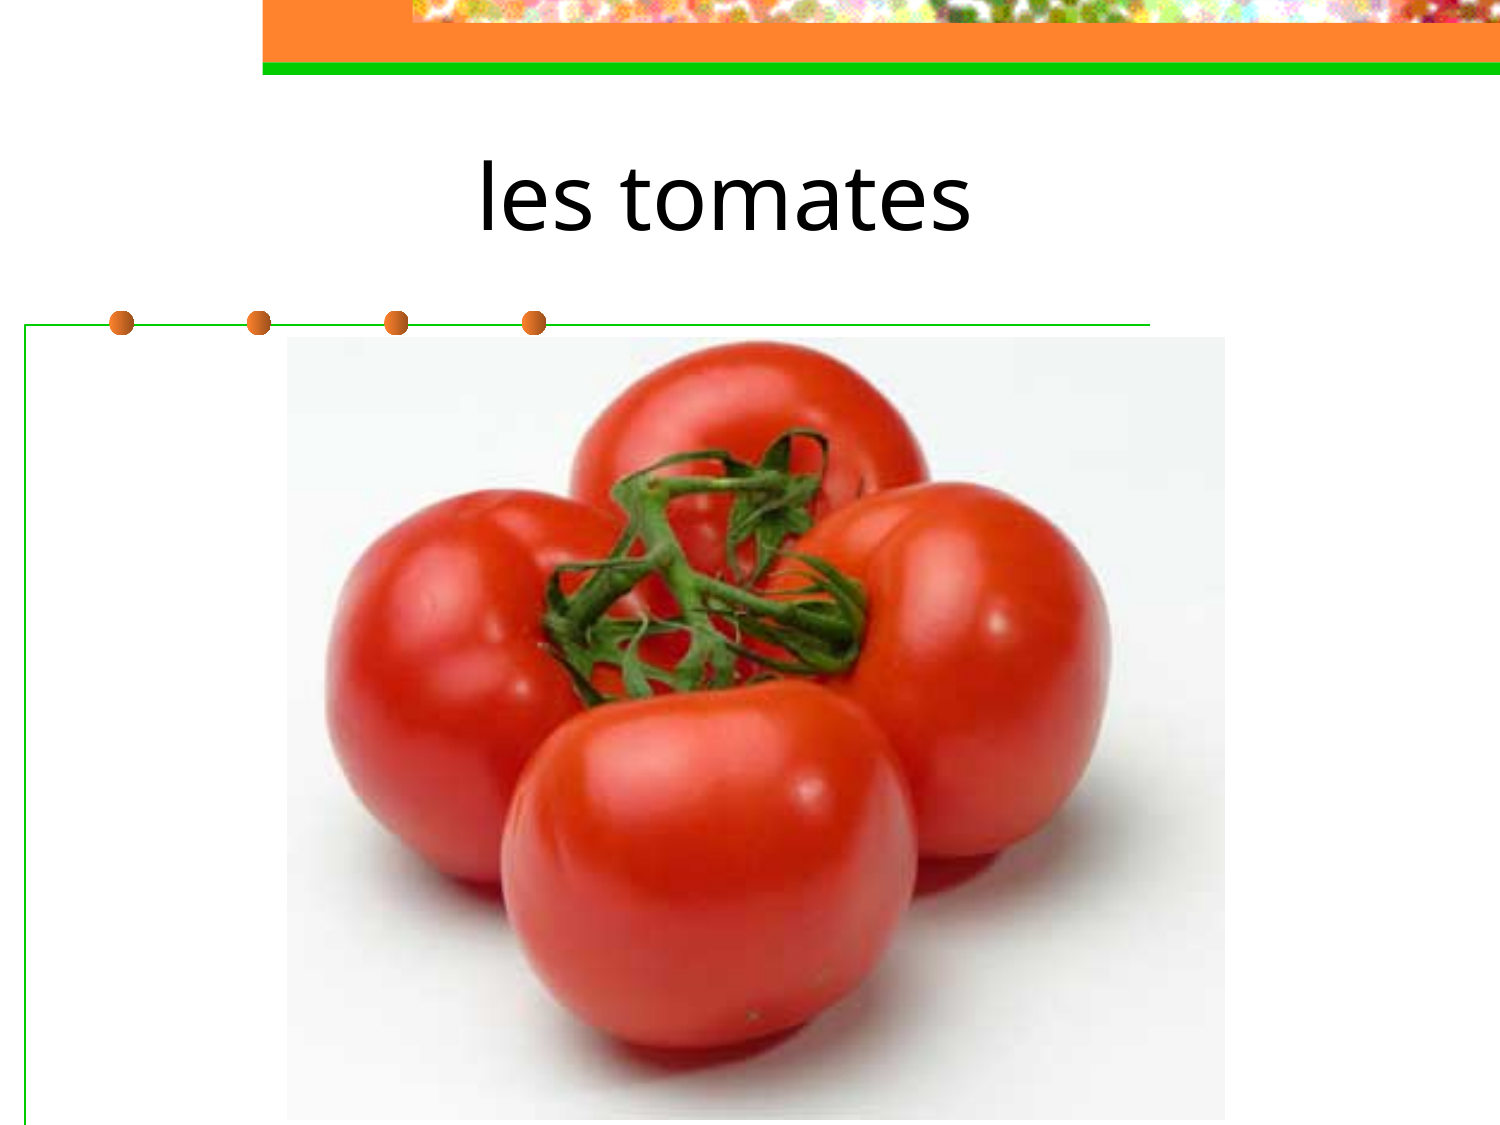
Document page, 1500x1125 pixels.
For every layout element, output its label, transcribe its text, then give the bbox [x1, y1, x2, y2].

title les tomates [87, 99, 1363, 288]
picture [287, 337, 1226, 1120]
picture [412, 0, 1500, 23]
